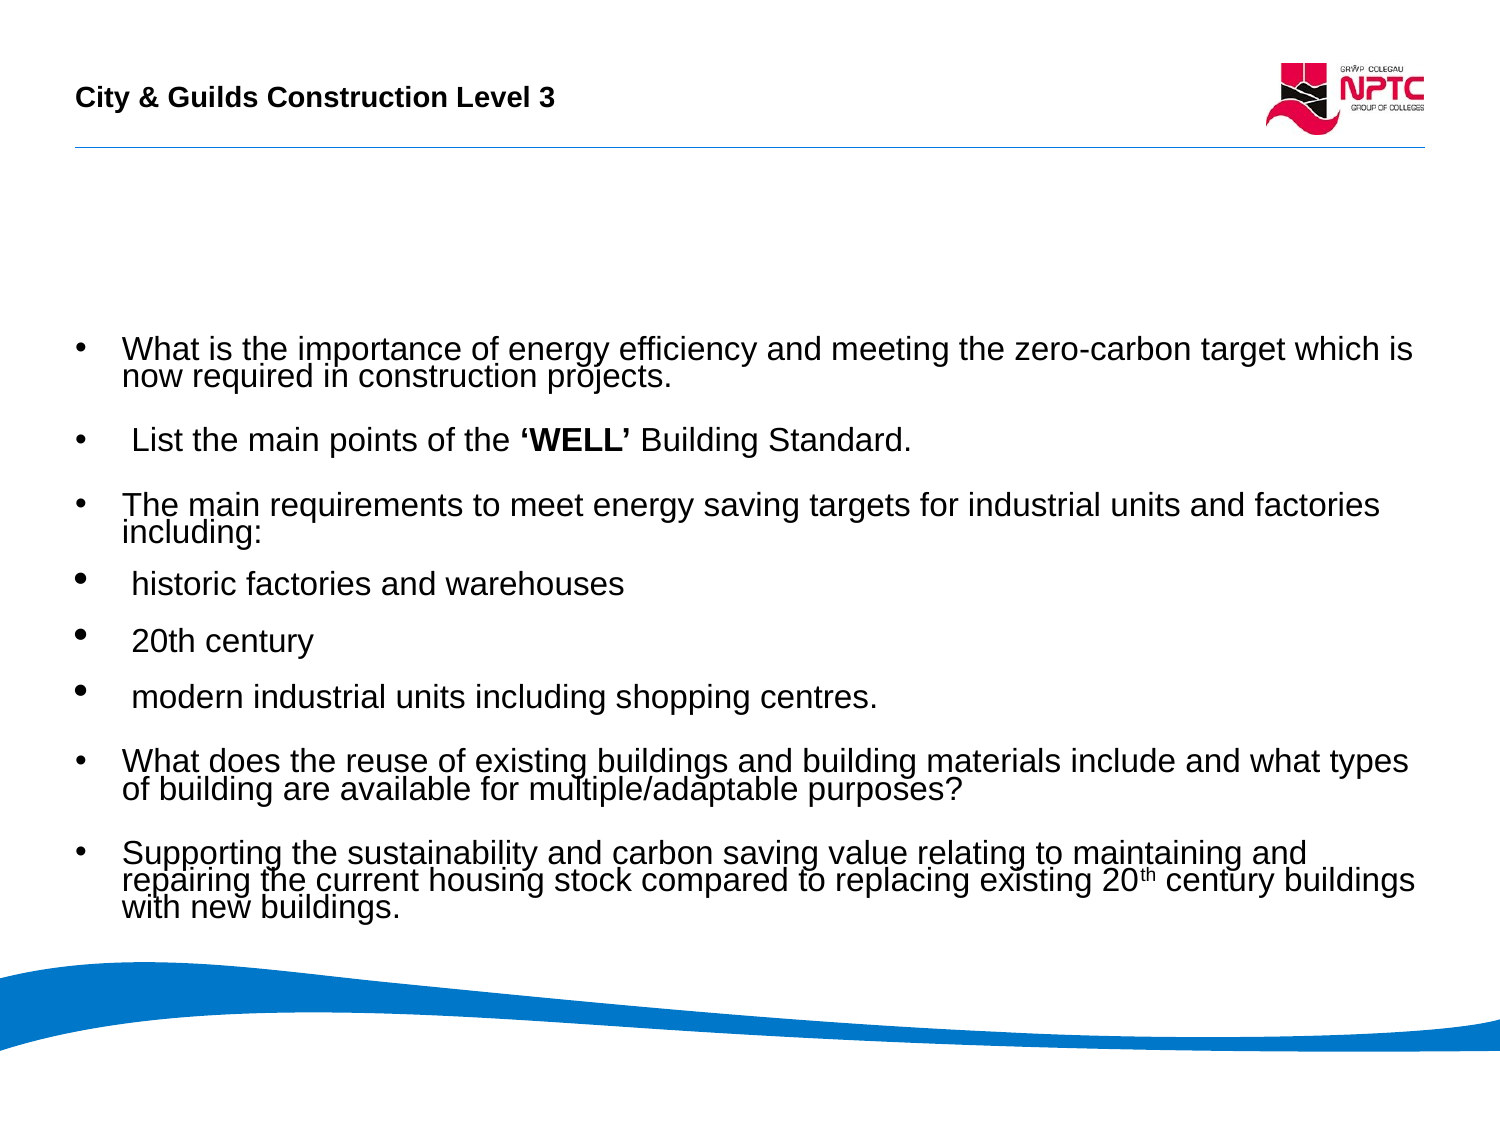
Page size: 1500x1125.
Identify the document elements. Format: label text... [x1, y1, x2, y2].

picture [1266, 63, 1424, 135]
list What is the importance of energy efficiency and meeting the zero-carbon target which is now required in construction projects. List the main points of the ‘WELL’ Building Standard. The main requirements to meet energy saving targets for industrial units and factories including: historic factories and warehouses 20th century modern industrial units including shopping centres. What does the reuse of existing buildings and building materials include and what types of building are available for multiple/adaptable purposes? Supporting the sustainability and carbon saving value relating to maintaining and repairing the current housing stock compared to replacing existing 20th century buildings with new buildings. [74, 247, 1426, 946]
